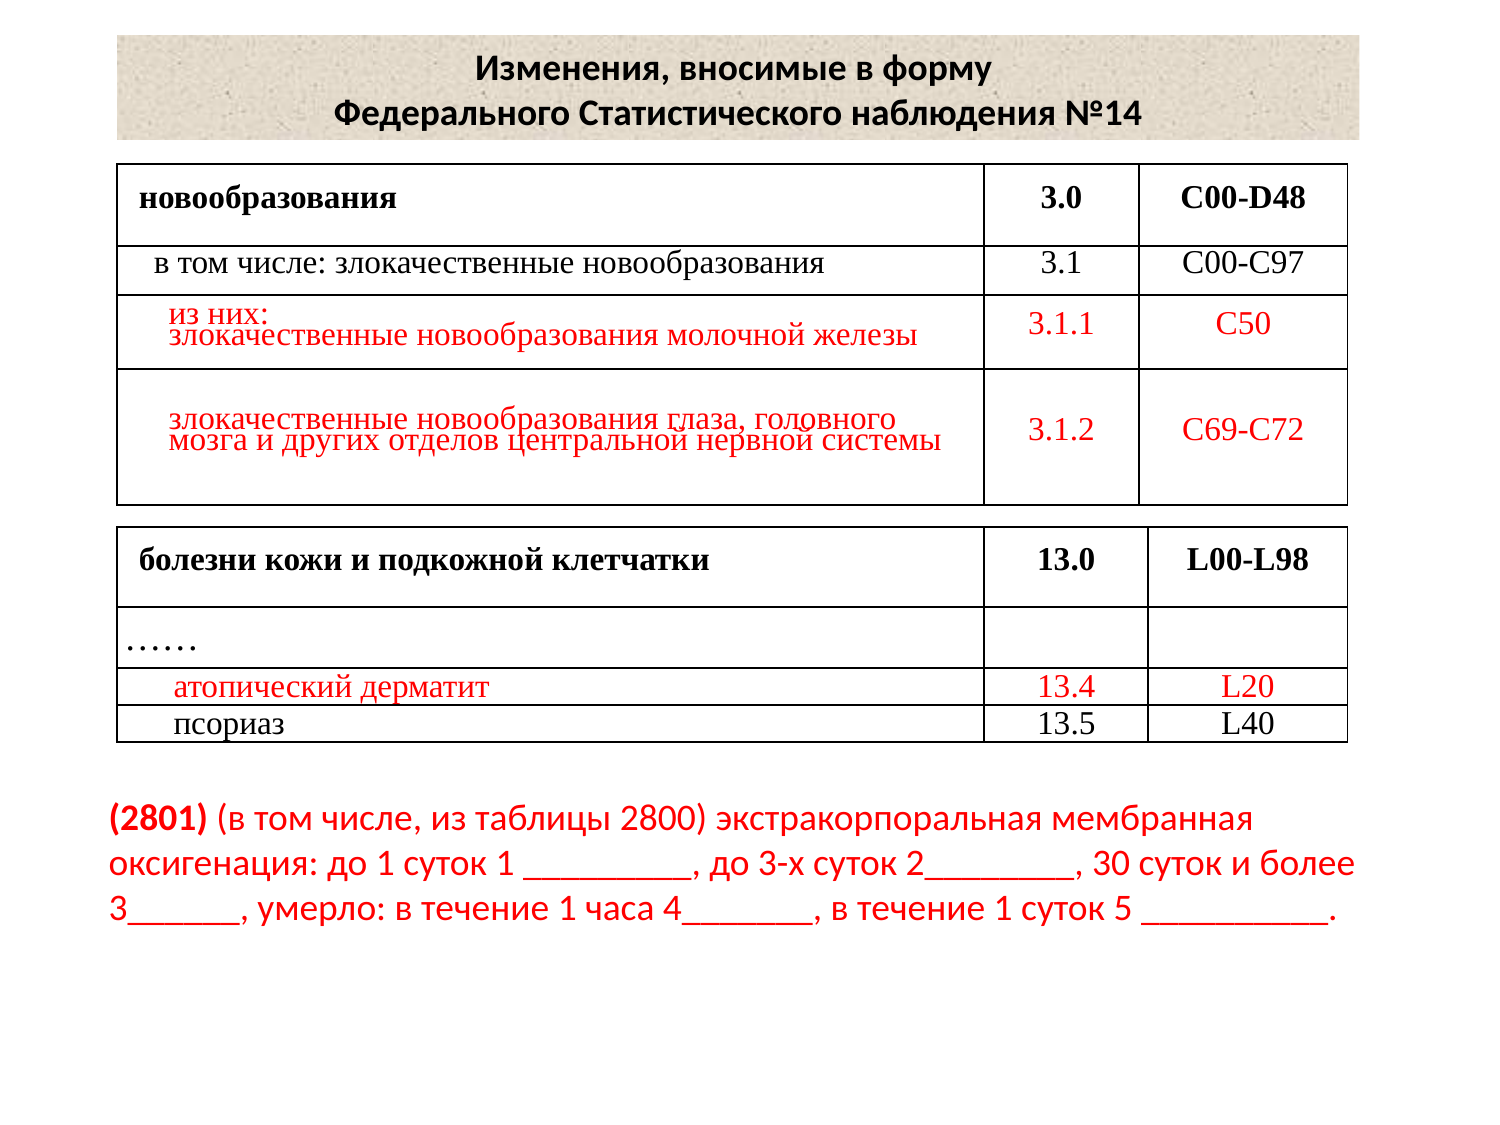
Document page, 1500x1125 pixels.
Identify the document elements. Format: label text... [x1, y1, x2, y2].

table_header новообразования [118, 165, 983, 245]
table_cell 13.5 [985, 706, 1147, 741]
text_box (2801) (в том числе, из таблицы 2800) экстракорпоральная мембранная оксигенация: до 1 суток 1 _________, до 3-х суток 2________, 30 суток и более 3______, умерло: в течение 1 часа 4_______, в течение 1 суток 5 __________. [93, 785, 1454, 935]
table_cell 3.1 [985, 247, 1138, 294]
table_header 13.0 [985, 528, 1147, 606]
table_cell …… [118, 608, 983, 667]
table_cell из них: злокачественные новообразования молочной железы [118, 296, 983, 368]
table_header L00-L98 [1149, 528, 1347, 606]
table_cell атопический дерматит [118, 669, 983, 704]
table_cell С00-С97 [1140, 247, 1347, 294]
table_cell С69-С72 [1140, 370, 1347, 504]
table_cell С50 [1140, 296, 1347, 368]
table_cell 3.1.1 [985, 296, 1138, 368]
table_cell 13.4 [985, 669, 1147, 704]
table_cell злокачественные новообразования глаза, головного мозга и других отделов центральной нервной системы [118, 370, 983, 504]
table_cell 3.1.2 [985, 370, 1138, 504]
table_header 3.0 [985, 165, 1138, 245]
table_cell в том числе: злокачественные новообразования [118, 247, 983, 294]
table_header С00-D48 [1140, 165, 1347, 245]
table_cell [985, 608, 1147, 667]
table_header болезни кожи и подкожной клетчатки [118, 528, 983, 606]
table_cell псориаз [118, 706, 983, 741]
table_cell L20 [1149, 669, 1347, 704]
table_cell L40 [1149, 706, 1347, 741]
text_box Изменения, вносимые в форму Федерального Статистического наблюдения №14 [117, 35, 1360, 140]
table_cell [1149, 608, 1347, 667]
